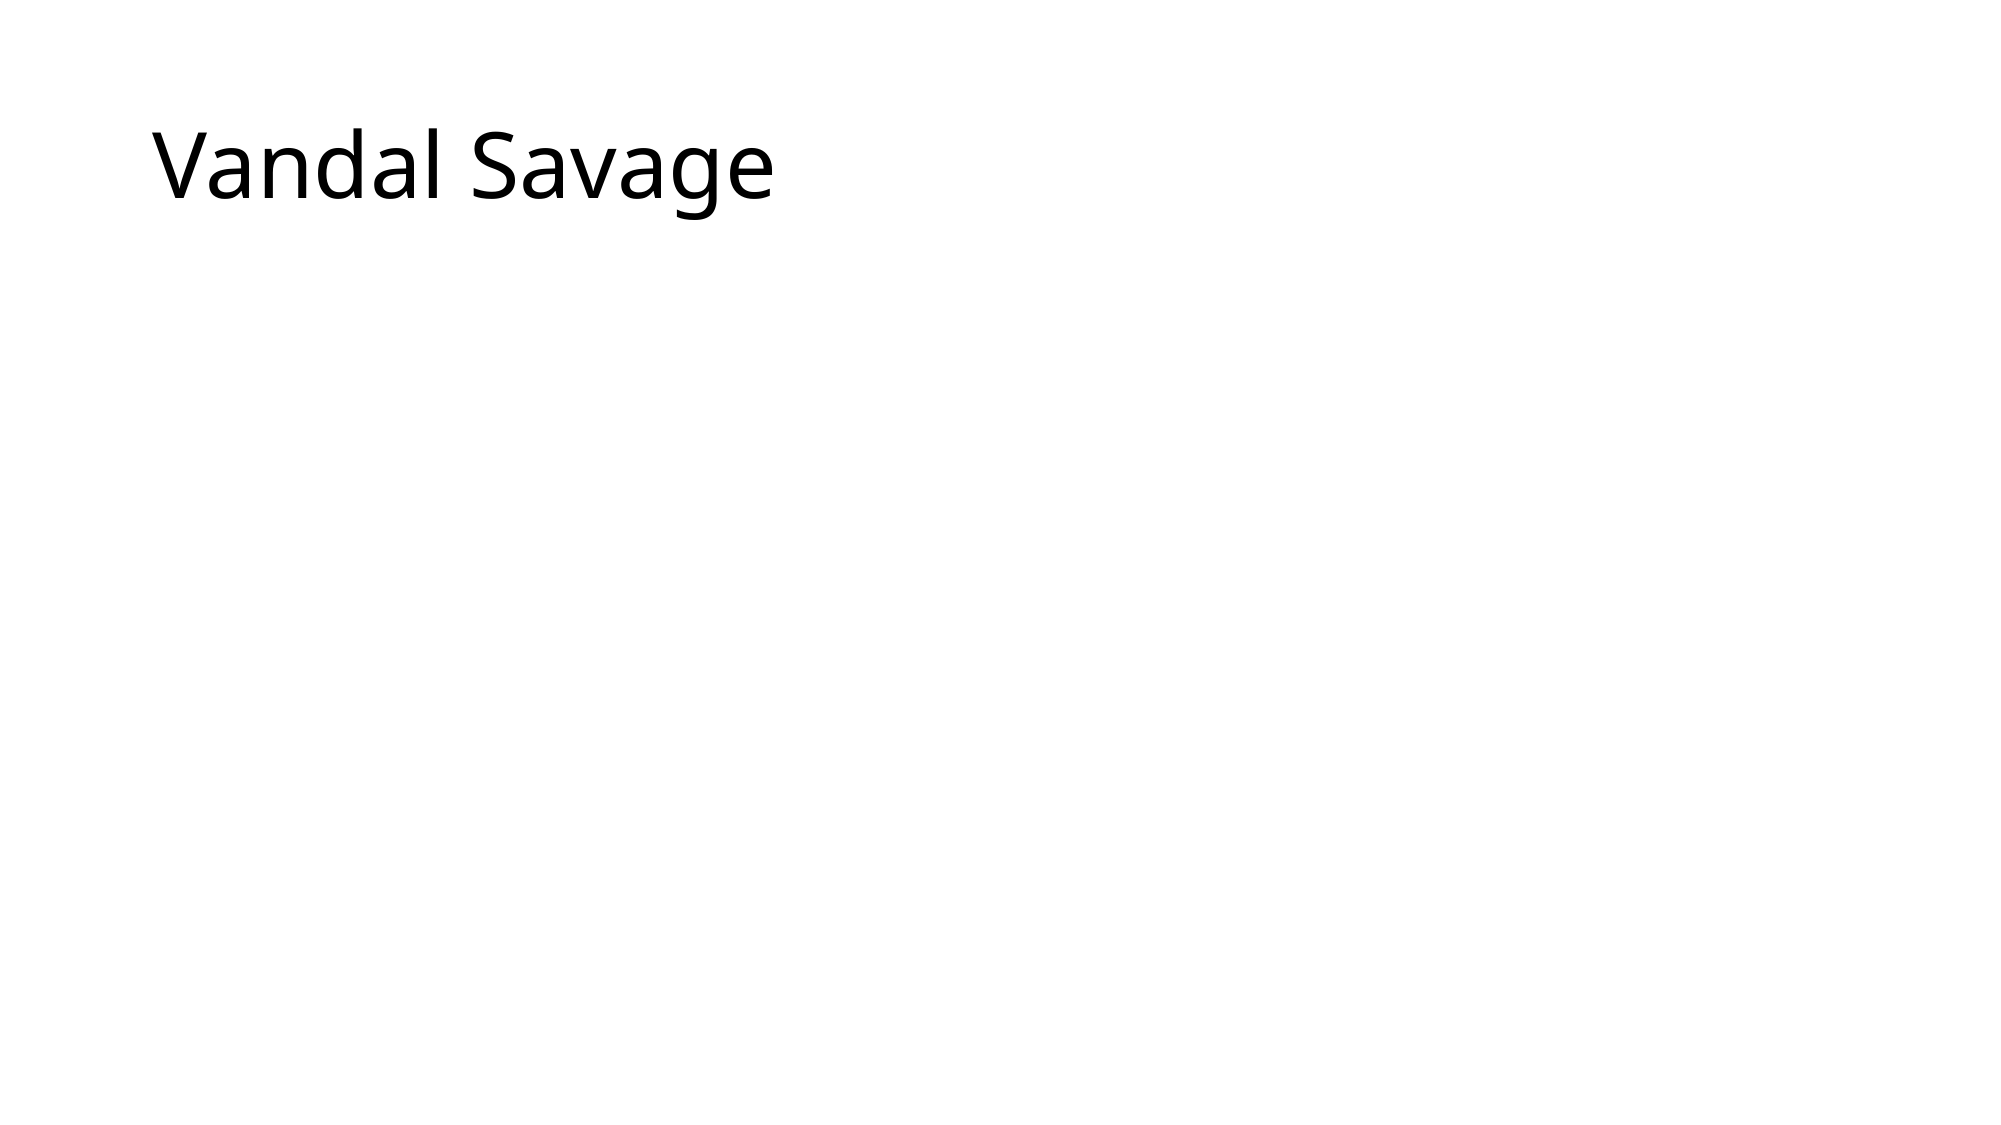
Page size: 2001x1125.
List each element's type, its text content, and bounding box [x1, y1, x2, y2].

title Vandal Savage [137, 59, 1863, 278]
